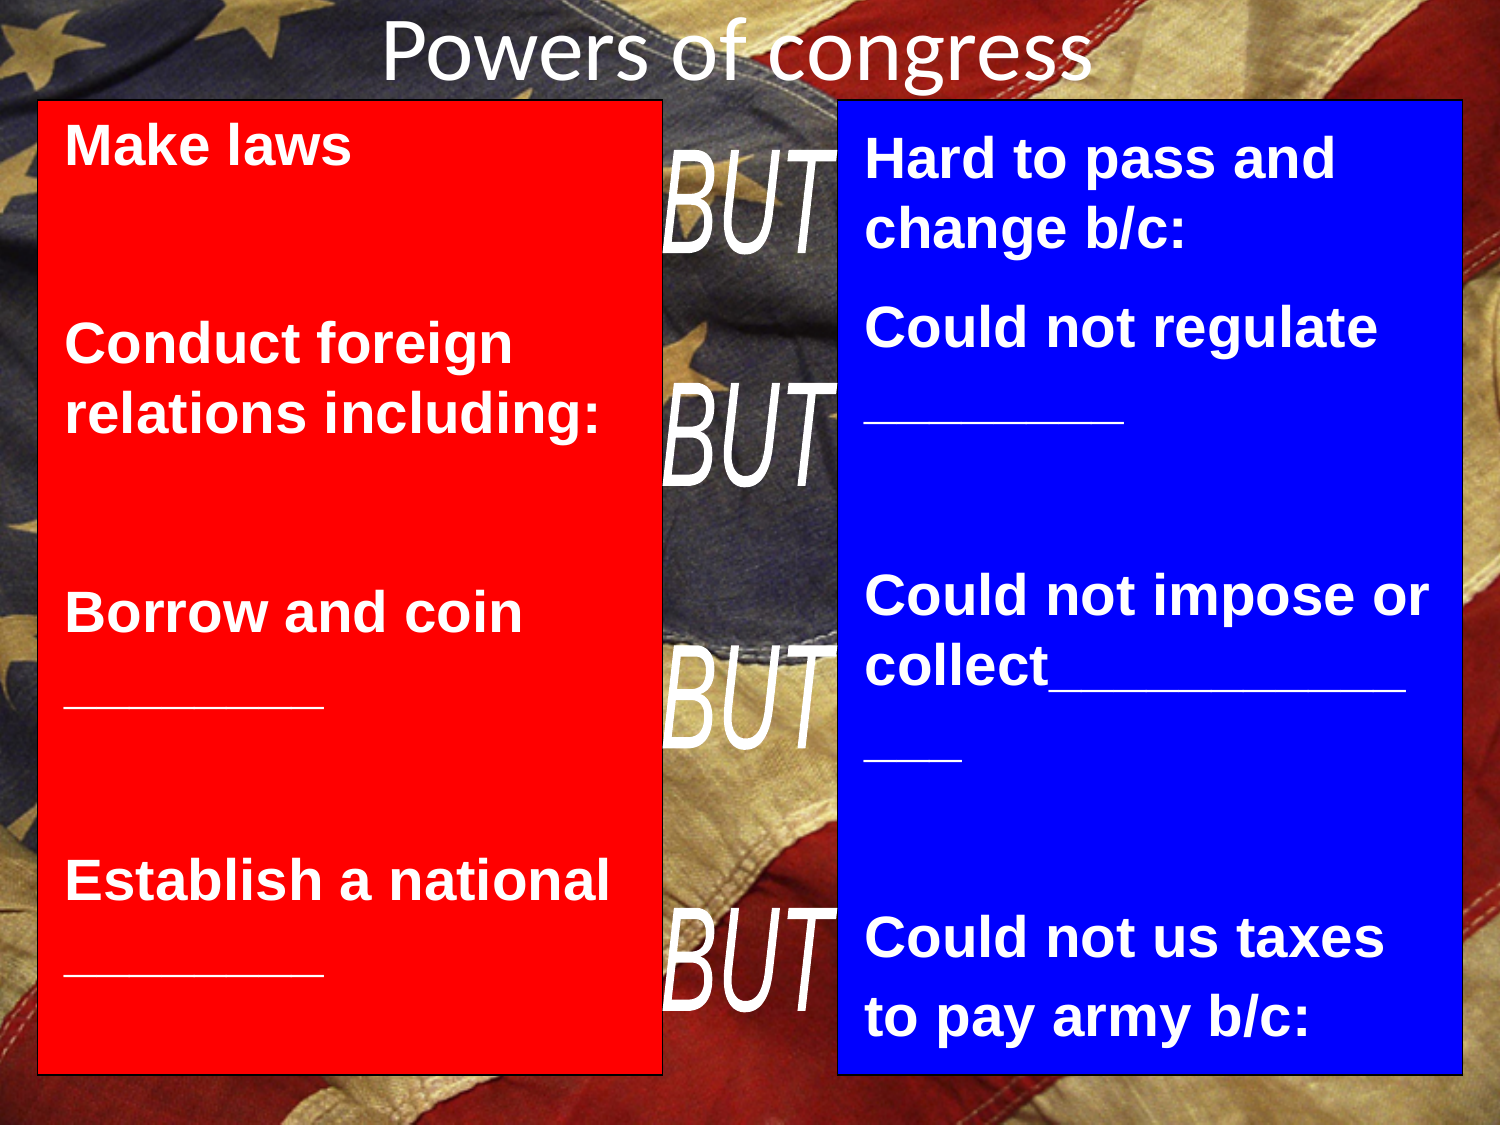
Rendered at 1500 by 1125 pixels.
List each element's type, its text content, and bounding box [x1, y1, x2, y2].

text_box [837, 99, 1463, 1075]
text_box Make laws Conduct foreign relations including: Borrow and coin ________ Establish a national ________ [49, 99, 650, 990]
title Powers of congress [99, 0, 1376, 138]
text_box Hard to pass and change b/c: Could not regulate ________ Could not impose or collect______________ Could not us taxes to pay army b/c: [849, 112, 1450, 1057]
picture [0, 0, 1500, 1125]
text_box [37, 99, 663, 1075]
